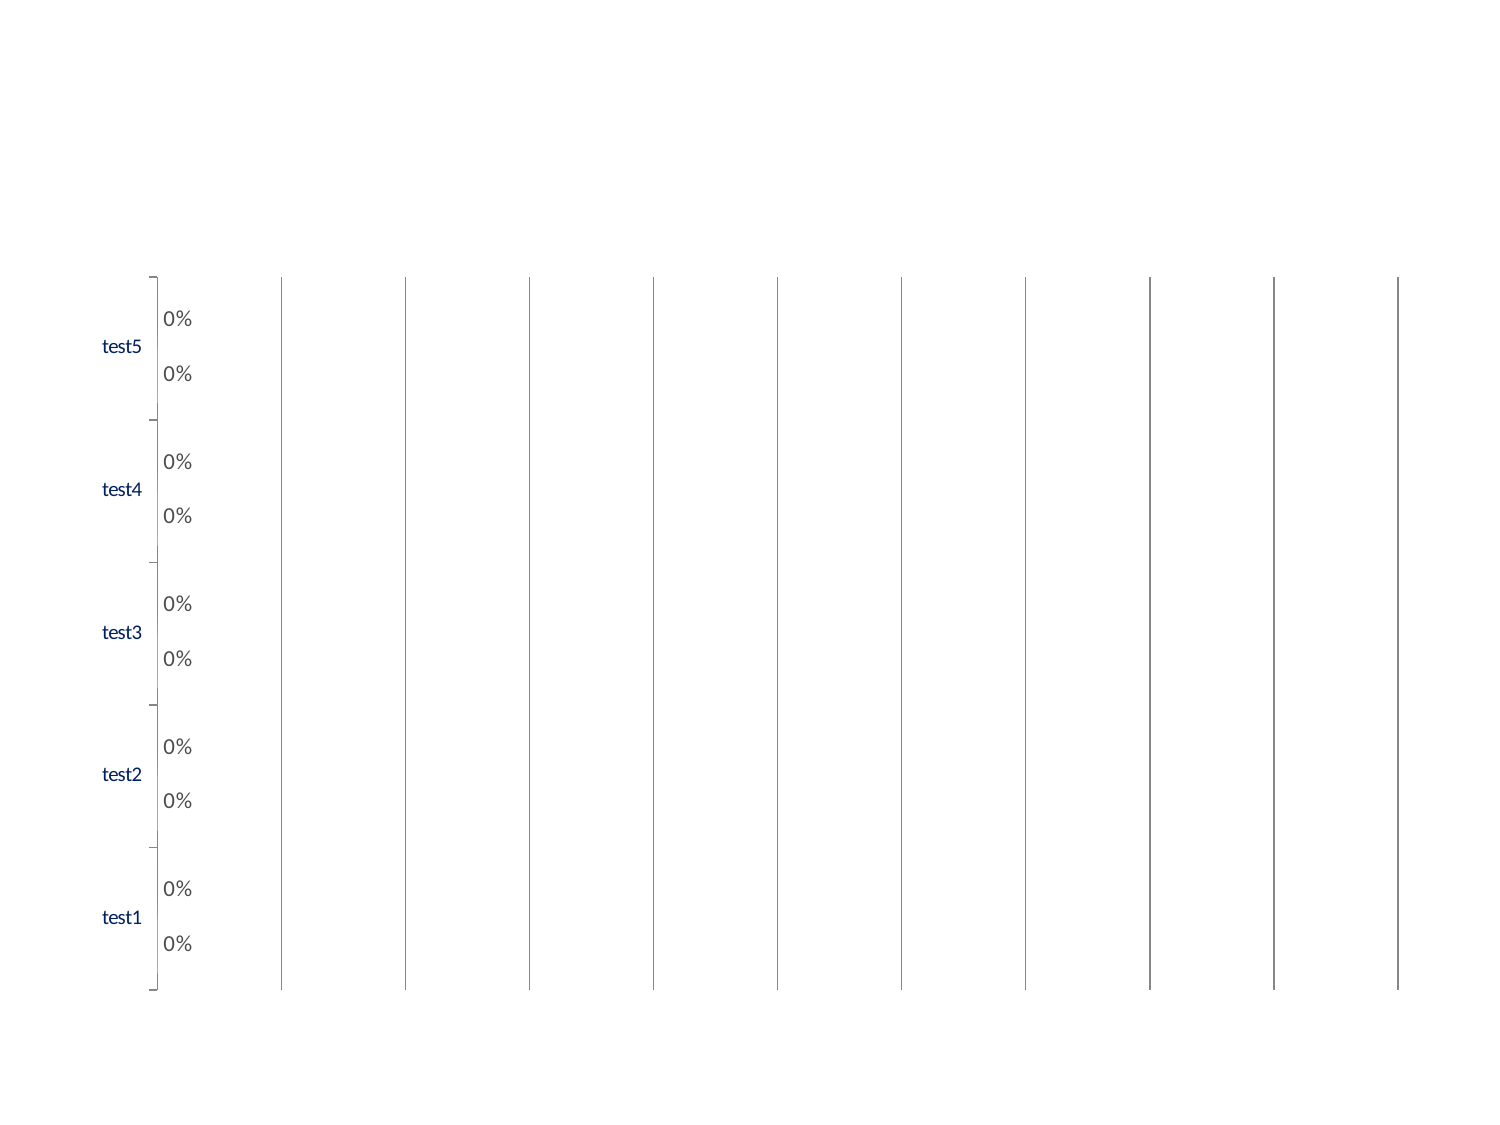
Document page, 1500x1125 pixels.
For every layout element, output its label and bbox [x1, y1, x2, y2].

chart [74, 262, 1426, 1006]
